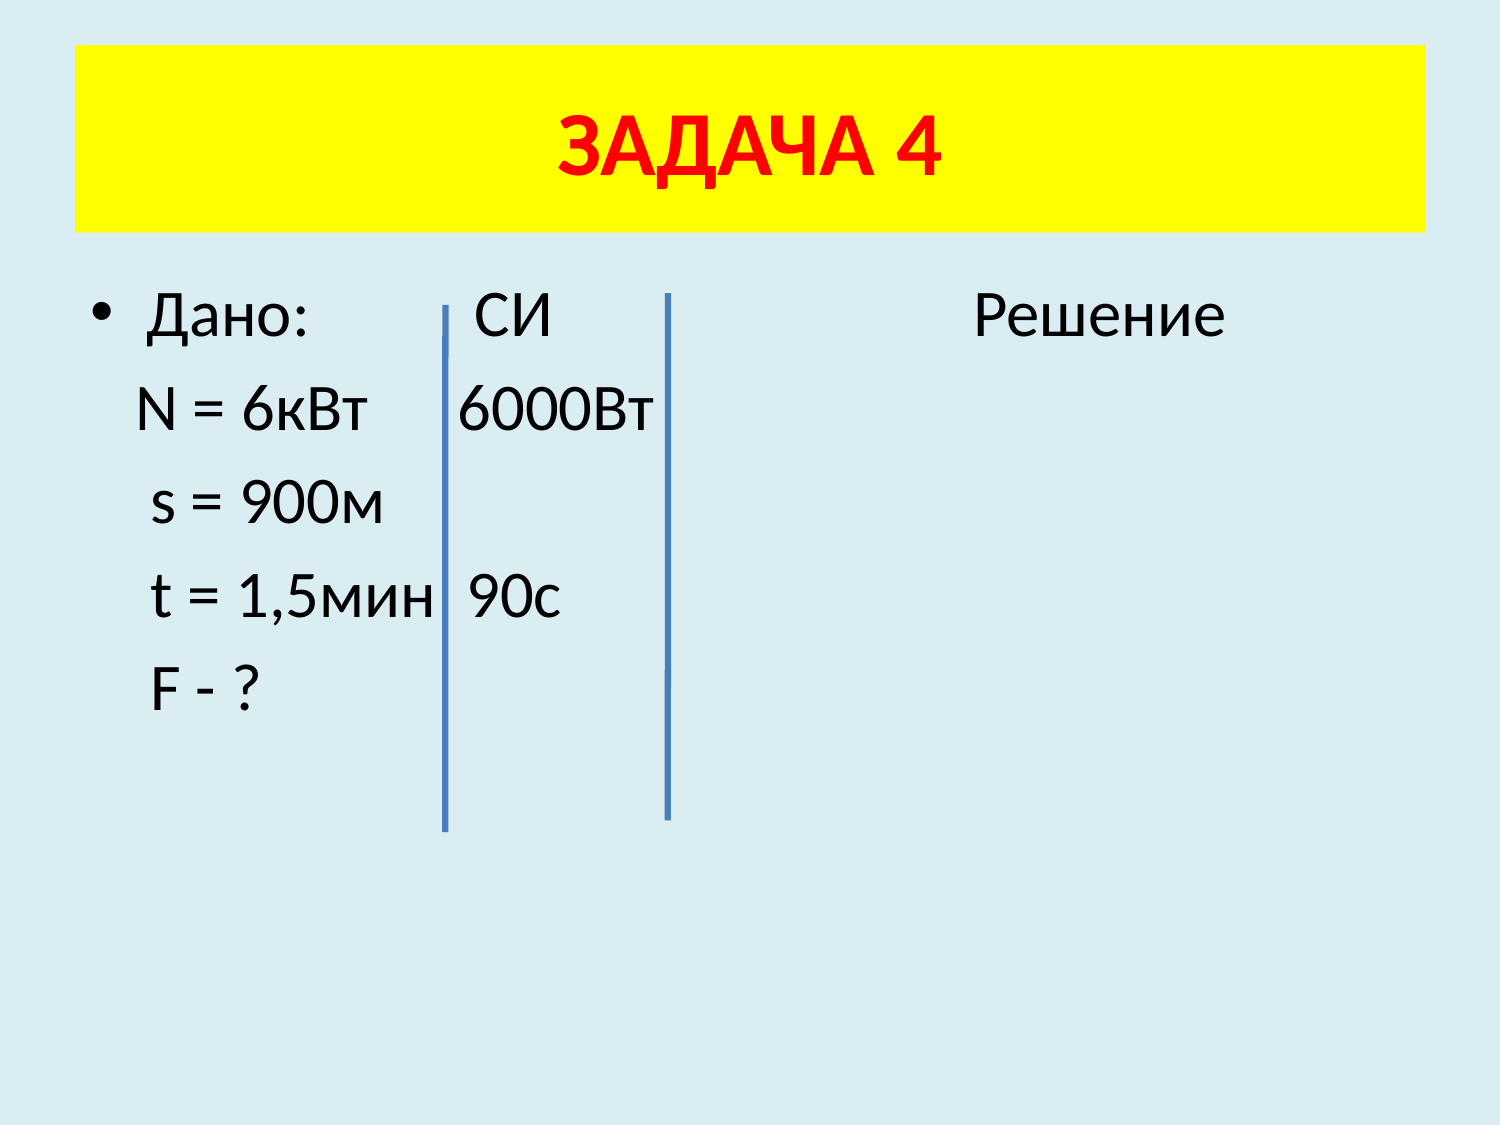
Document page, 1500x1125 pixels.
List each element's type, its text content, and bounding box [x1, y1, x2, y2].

list Дано: СИ Решение N = 6кВт 6000Вт s = 900м t = 1,5мин 90с F - ? [75, 262, 1425, 1005]
title ЗАДАЧА 4 [75, 45, 1425, 233]
